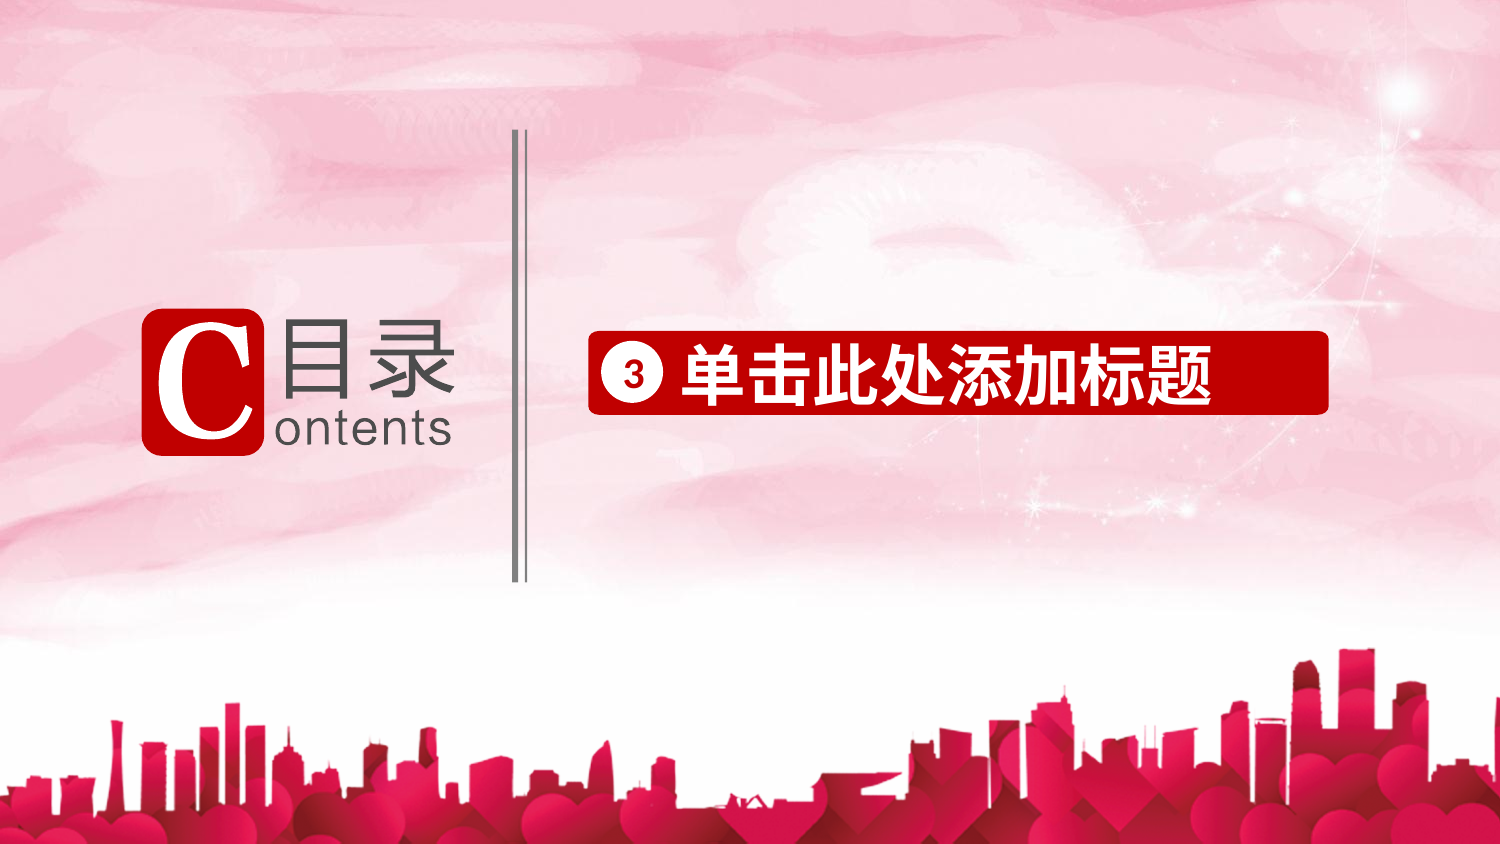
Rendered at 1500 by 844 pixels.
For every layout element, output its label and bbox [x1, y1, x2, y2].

text_box [601, 337, 664, 406]
picture [0, 0, 1500, 844]
